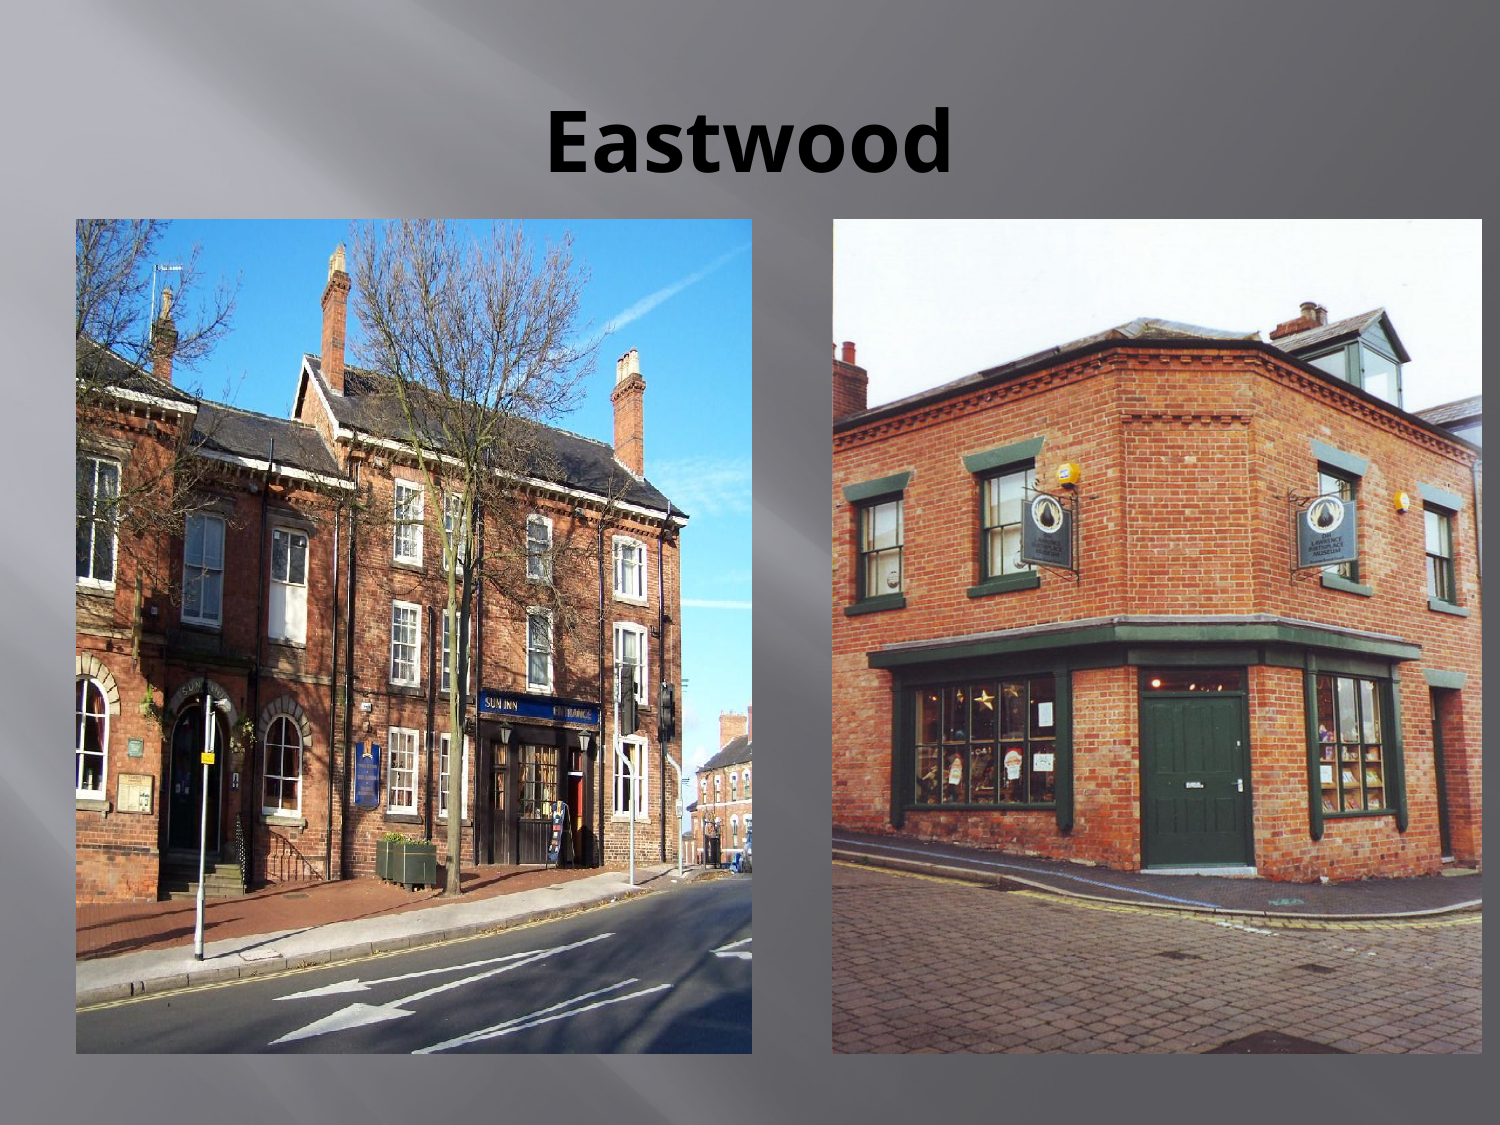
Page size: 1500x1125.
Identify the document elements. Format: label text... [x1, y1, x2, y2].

picture [76, 219, 752, 1054]
picture [832, 219, 1482, 1054]
title Eastwood [75, 45, 1425, 233]
